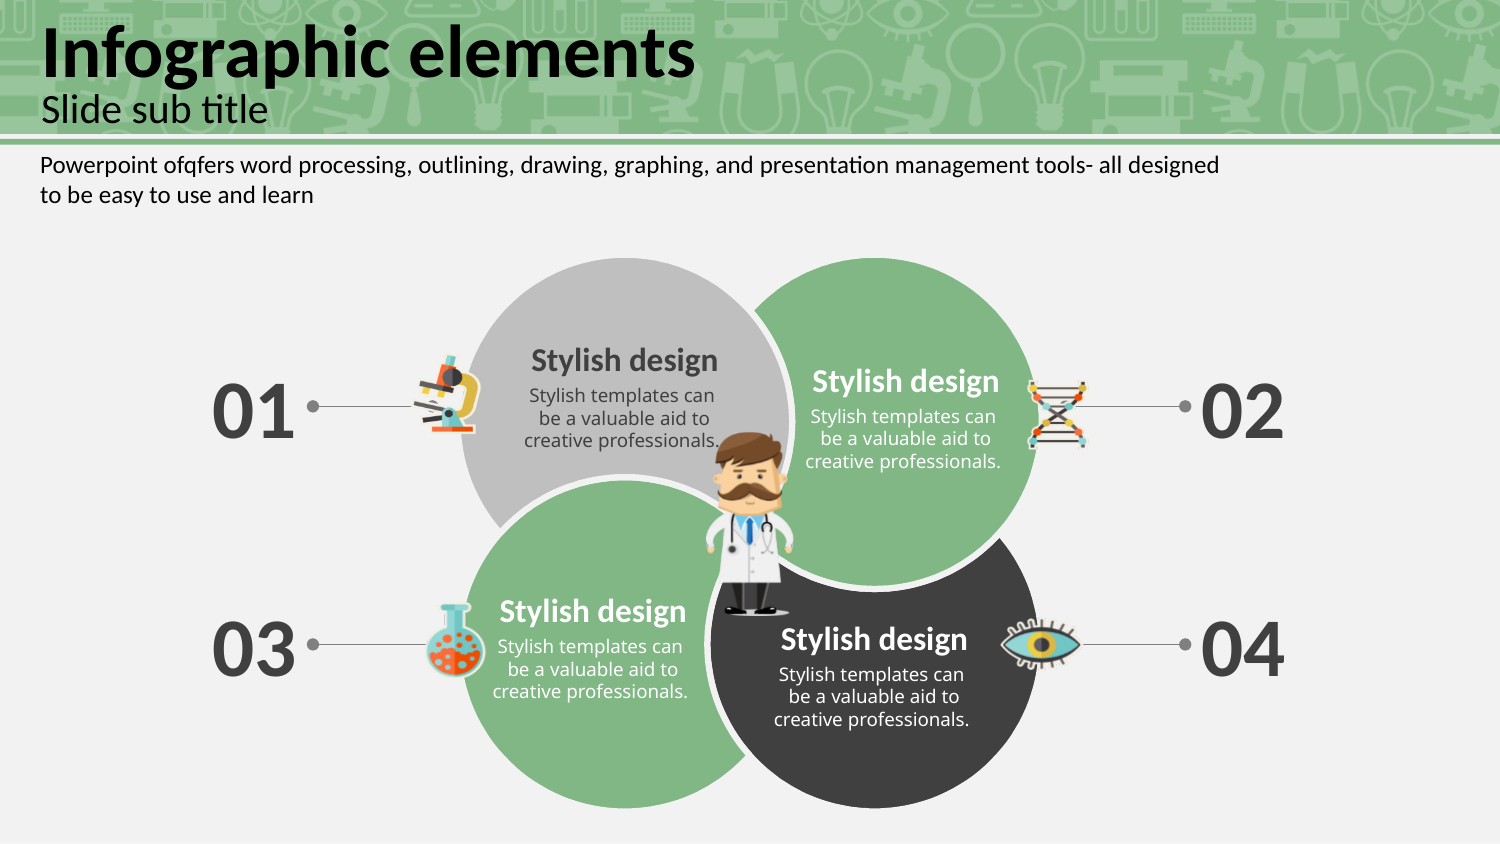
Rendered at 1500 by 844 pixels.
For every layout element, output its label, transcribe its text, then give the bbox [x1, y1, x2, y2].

text_box [750, 254, 1036, 395]
picture [706, 431, 794, 616]
picture [422, 602, 488, 683]
text_box [464, 660, 750, 812]
text_box [708, 533, 1039, 812]
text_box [186, 366, 433, 458]
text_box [796, 363, 1017, 460]
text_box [483, 593, 704, 690]
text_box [514, 343, 735, 453]
list Slide sub title [41, 108, 1365, 146]
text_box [764, 621, 985, 718]
text_box Powerpoint ofqfers word processing, outlining, drawing, graphing, and presentation management tools- all designed to be easy to use and learn [40, 148, 1247, 209]
picture [0, 0, 1500, 134]
picture [998, 616, 1085, 673]
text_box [1065, 366, 1313, 458]
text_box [1065, 604, 1313, 696]
list Infographic elements [41, 19, 1365, 108]
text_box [186, 604, 433, 696]
picture [406, 351, 483, 441]
text_box [463, 478, 700, 600]
text_box [798, 457, 1038, 590]
picture [1024, 377, 1091, 452]
text_box [459, 254, 791, 534]
